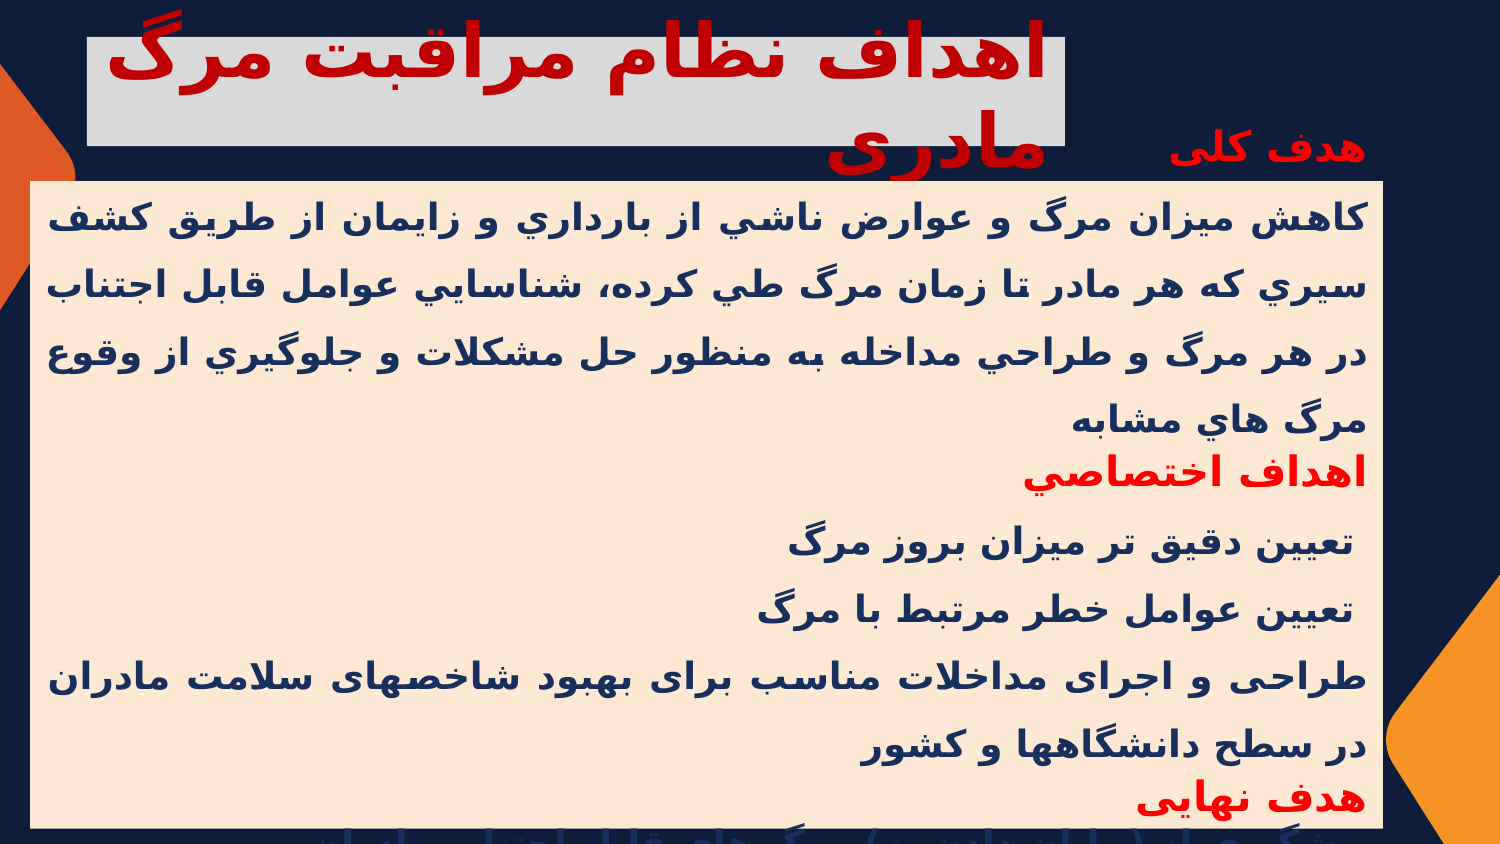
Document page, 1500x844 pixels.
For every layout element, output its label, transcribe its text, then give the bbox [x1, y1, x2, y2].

list هدف کلی كاهش ميزان مرگ و عوارض ناشي از بارداري و زايمان از طريق كشف سيري كه هر مادر تا زمان مرگ طي كرده، شناسايي عوامل قابل اجتناب در هر مرگ و طراحي مداخله به منظور حل مشكلات و جلوگيري از وقوع مرگ هاي مشابه اهداف اختصاصي تعيين دقيق تر ميزان بروز مرگ تعيين عوامل خطر مرتبط با مرگ طراحی و اجرای مداخلات مناسب برای بهبود شاخصهای سلامت مادران در سطح دانشگاهها و کشور هدف نهایی پیشگیری از ( پایان دادن به) مرگ های قابل اجتناب مادران [30, 181, 1383, 829]
title اهداف نظام مراقبت مرگ مادری [86, 36, 1065, 147]
